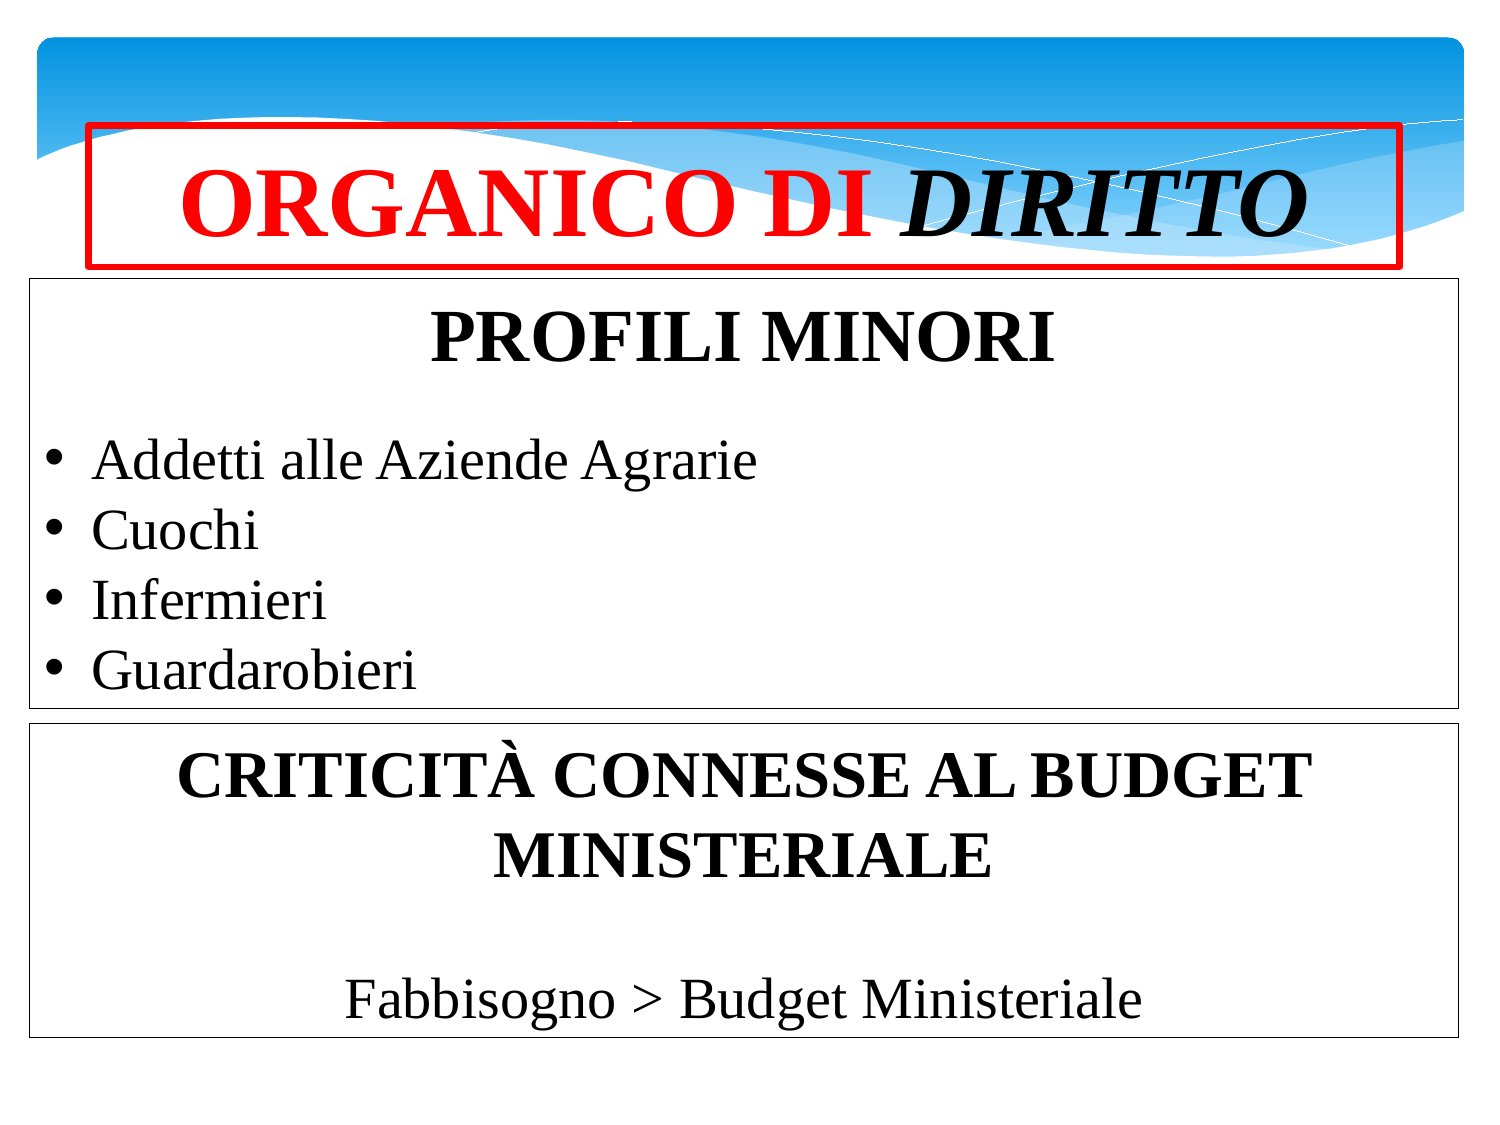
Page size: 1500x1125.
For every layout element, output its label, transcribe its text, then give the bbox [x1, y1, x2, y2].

text_box CRITICITÀ CONNESSE AL BUDGET MINISTERIALE Fabbisogno > Budget Ministeriale [29, 723, 1459, 1038]
text_box ORGANICO DI DIRITTO [87, 124, 1401, 268]
text_box PROFILI MINORI Addetti alle Aziende Agrarie Cuochi Infermieri Guardarobieri [29, 278, 1459, 709]
